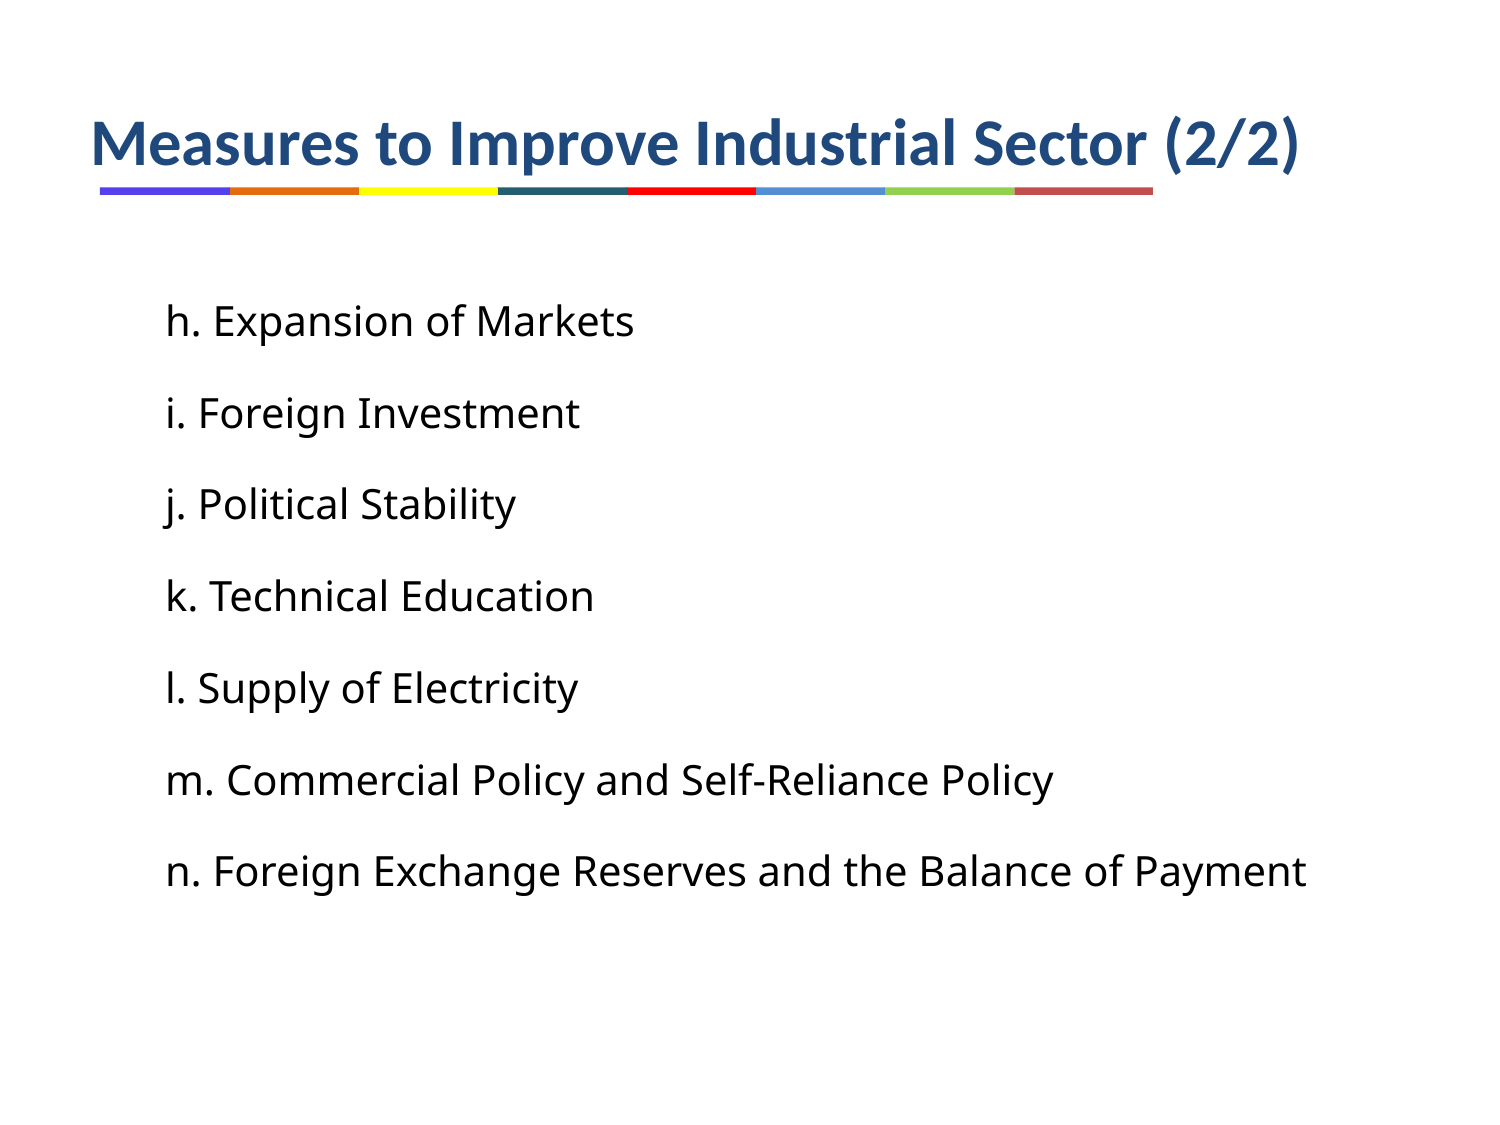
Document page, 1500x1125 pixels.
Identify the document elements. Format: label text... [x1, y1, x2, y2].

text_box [99, 187, 1154, 196]
list h. Expansion of Markets i. Foreign Investment j. Political Stability k. Technical Education l. Supply of Electricity m. Commercial Policy and Self-Reliance Policy n. Foreign Exchange Reserves and the Balance of Payment [150, 262, 1500, 1005]
title Measures to Improve Industrial Sector (2/2) [75, 45, 1425, 233]
